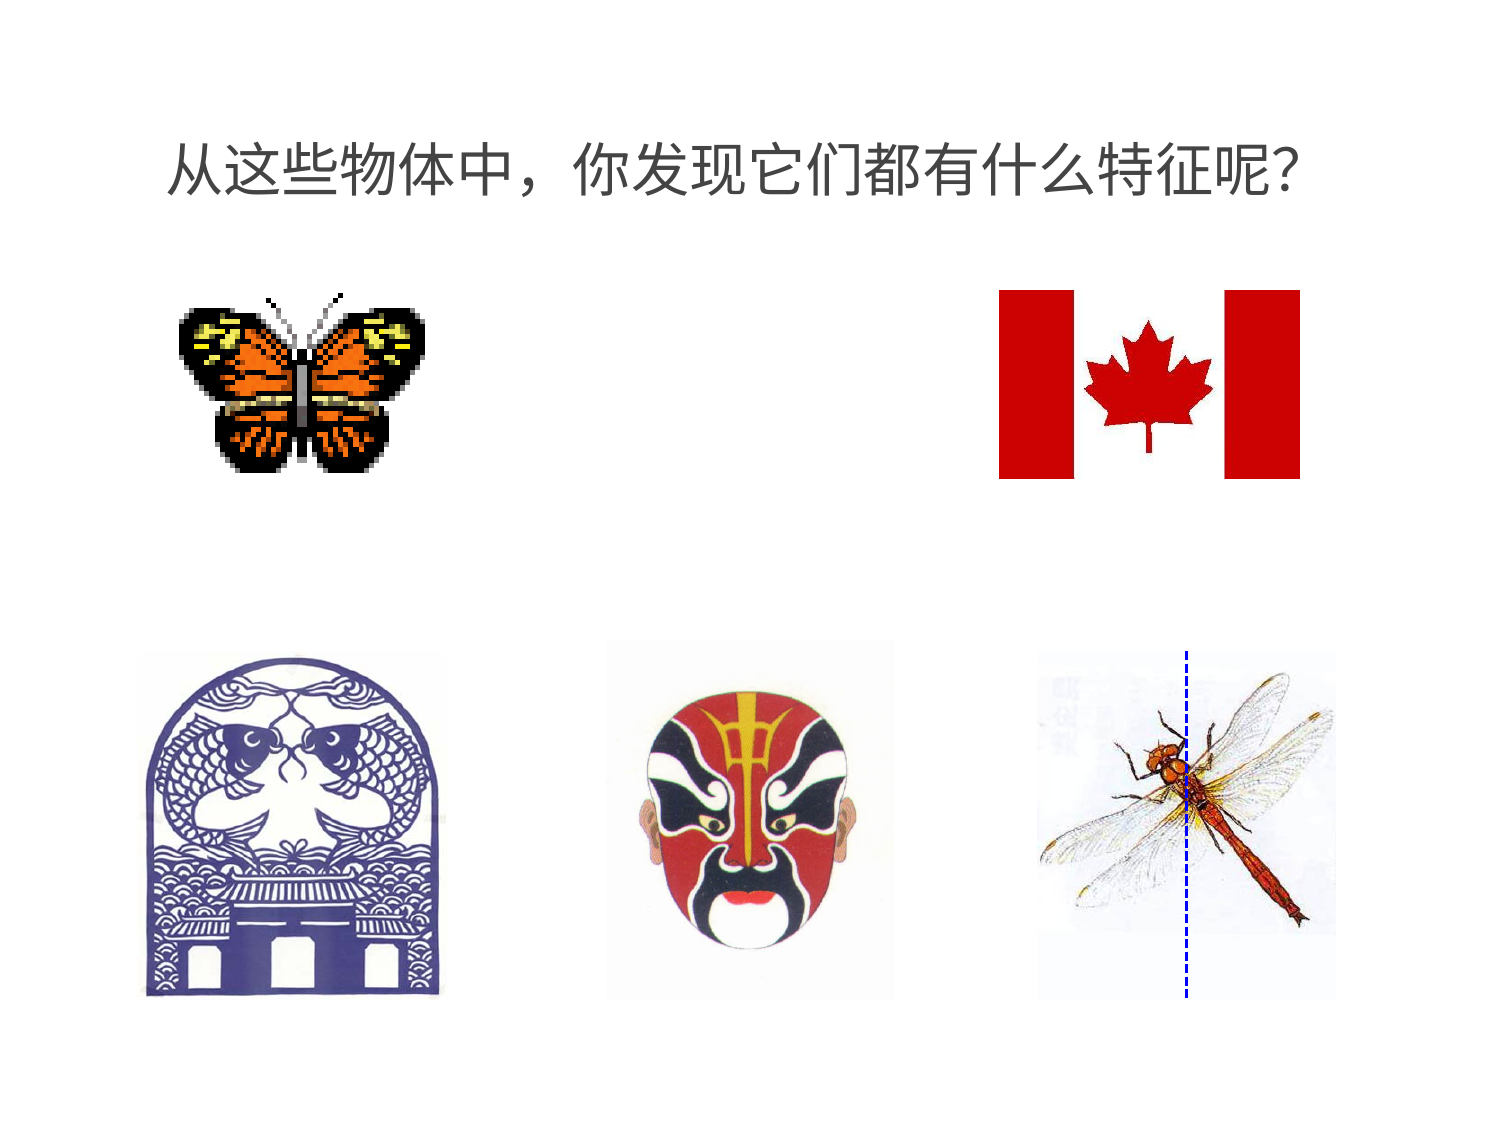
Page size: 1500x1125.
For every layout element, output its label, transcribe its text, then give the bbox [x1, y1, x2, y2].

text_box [1139, 727, 1317, 941]
list 从这些物体中，你发现它们都有什么特征呢？ [74, 125, 1426, 1006]
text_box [137, 278, 1336, 1001]
